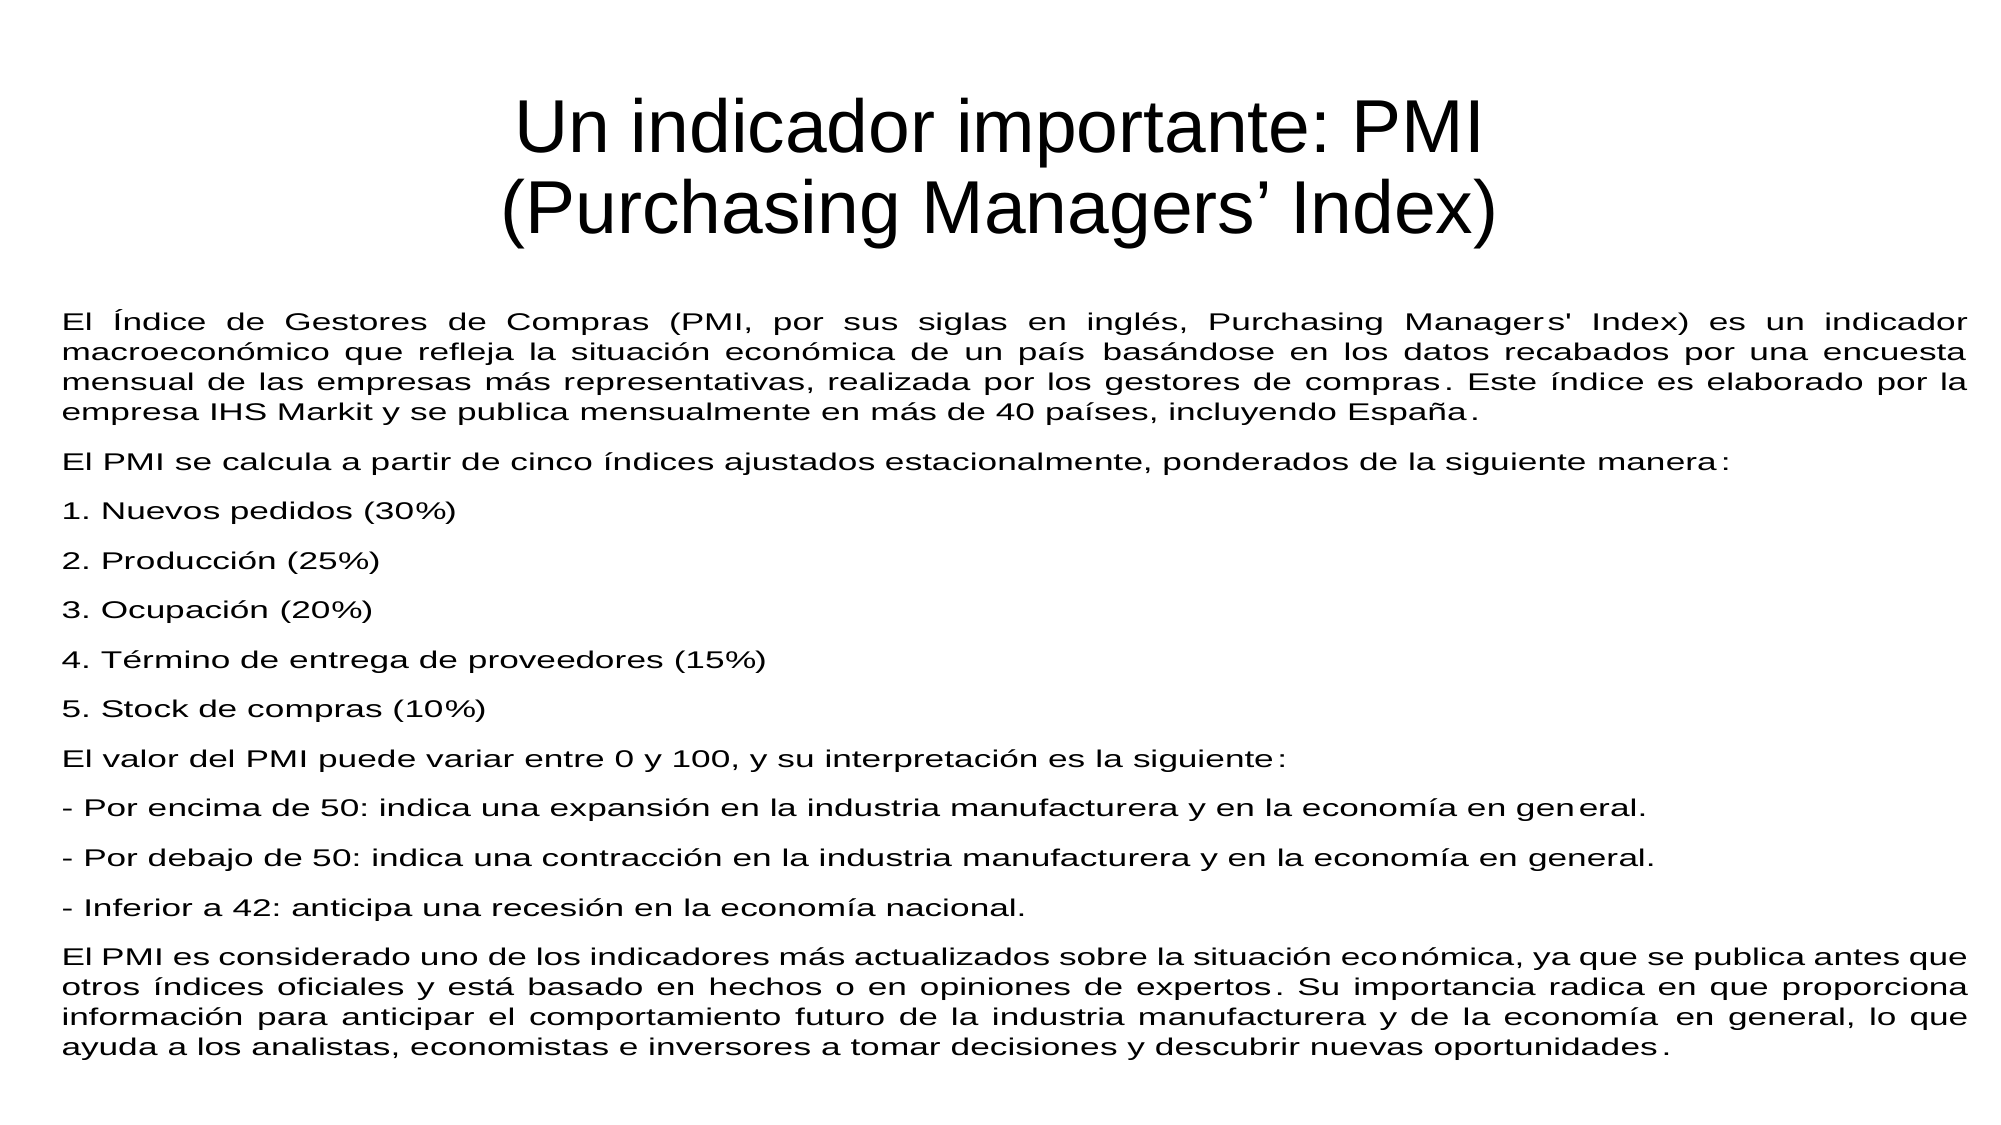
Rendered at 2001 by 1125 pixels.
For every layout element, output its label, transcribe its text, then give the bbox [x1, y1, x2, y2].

title Un indicador importante: PMI (Purchasing Managers’ Index) [137, 59, 1863, 278]
picture [61, 308, 1969, 1085]
